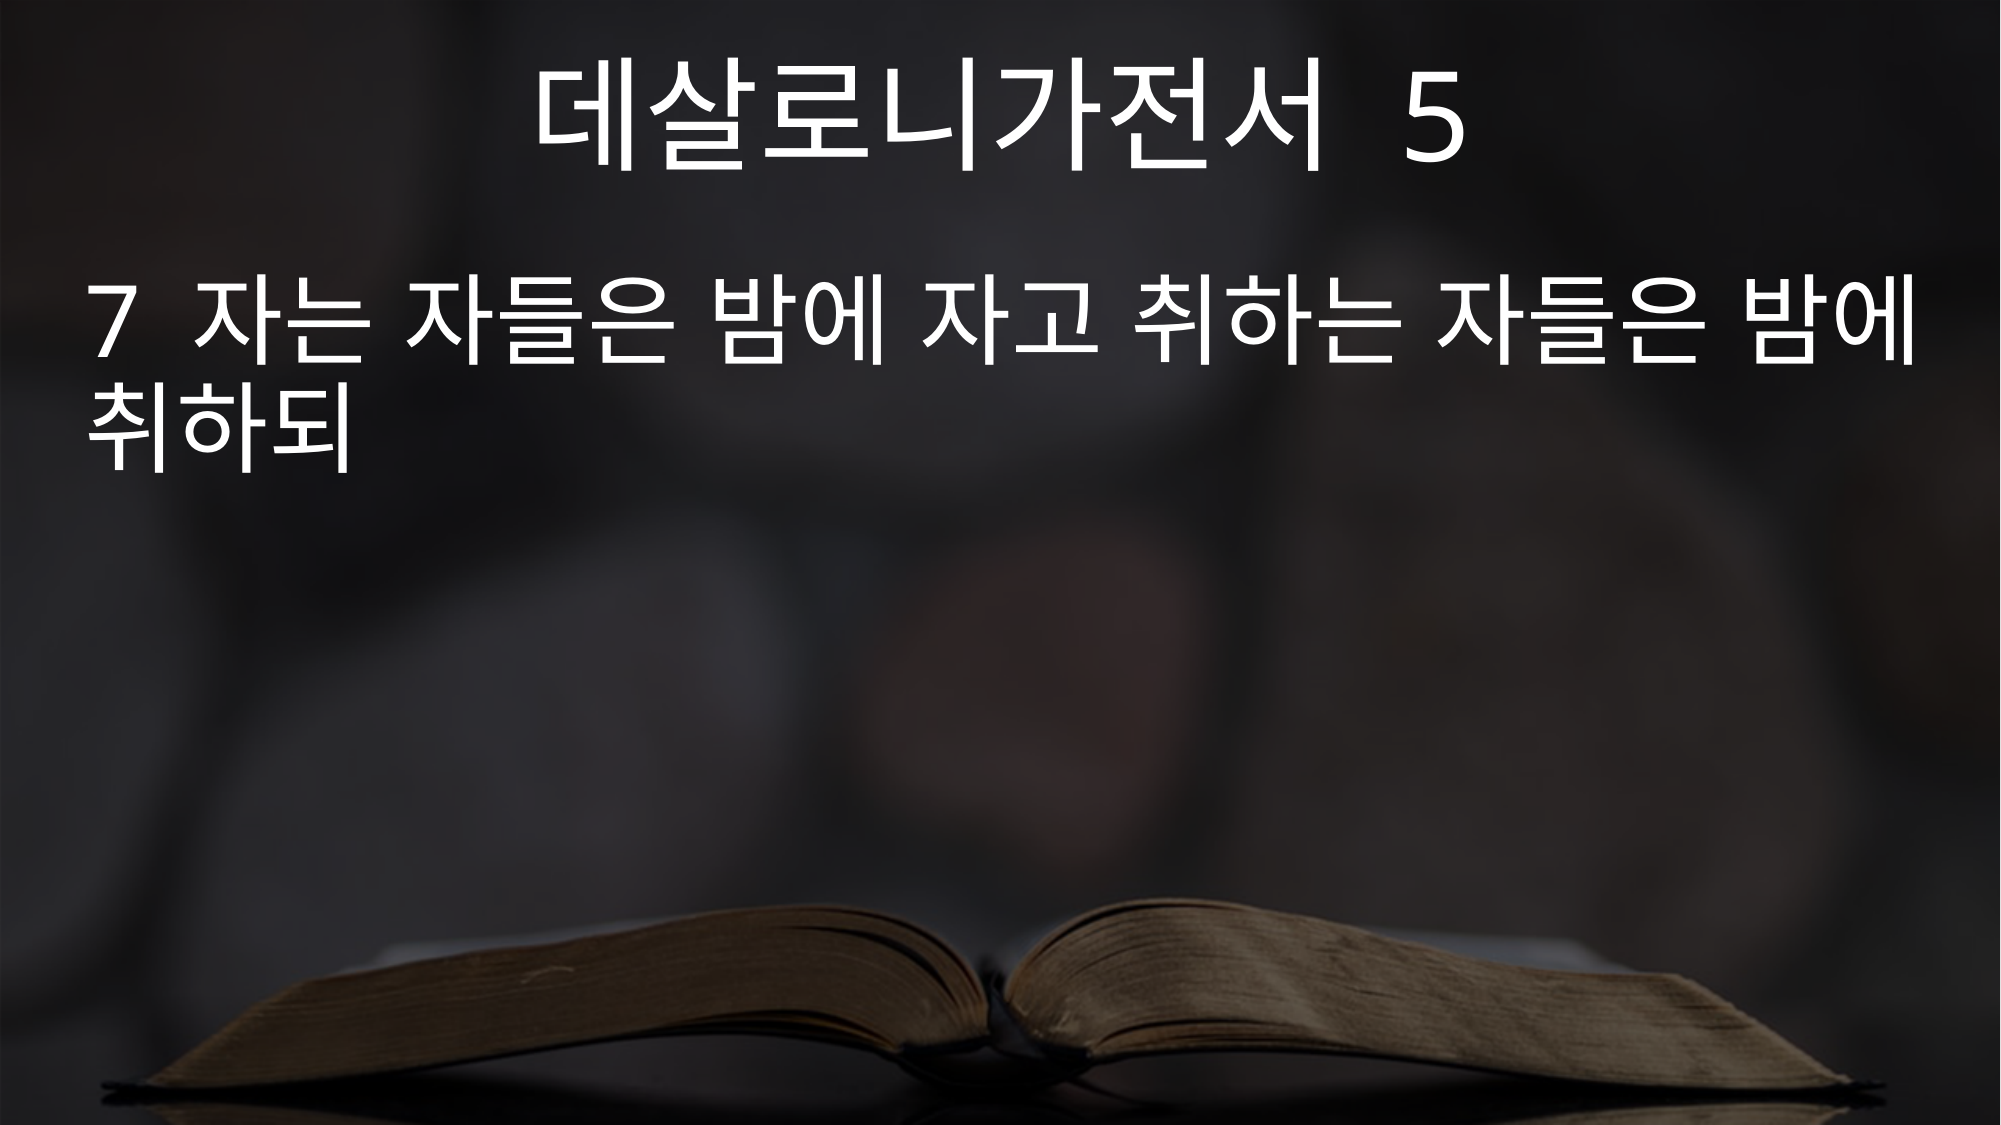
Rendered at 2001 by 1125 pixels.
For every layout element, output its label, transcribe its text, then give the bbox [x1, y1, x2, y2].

list 7 자는 자들은 밤에 자고 취하는 자들은 밤에 취하되 [69, 263, 1953, 423]
footer 데살로니가전서 5 [0, 32, 2000, 192]
picture [0, 0, 2001, 1125]
